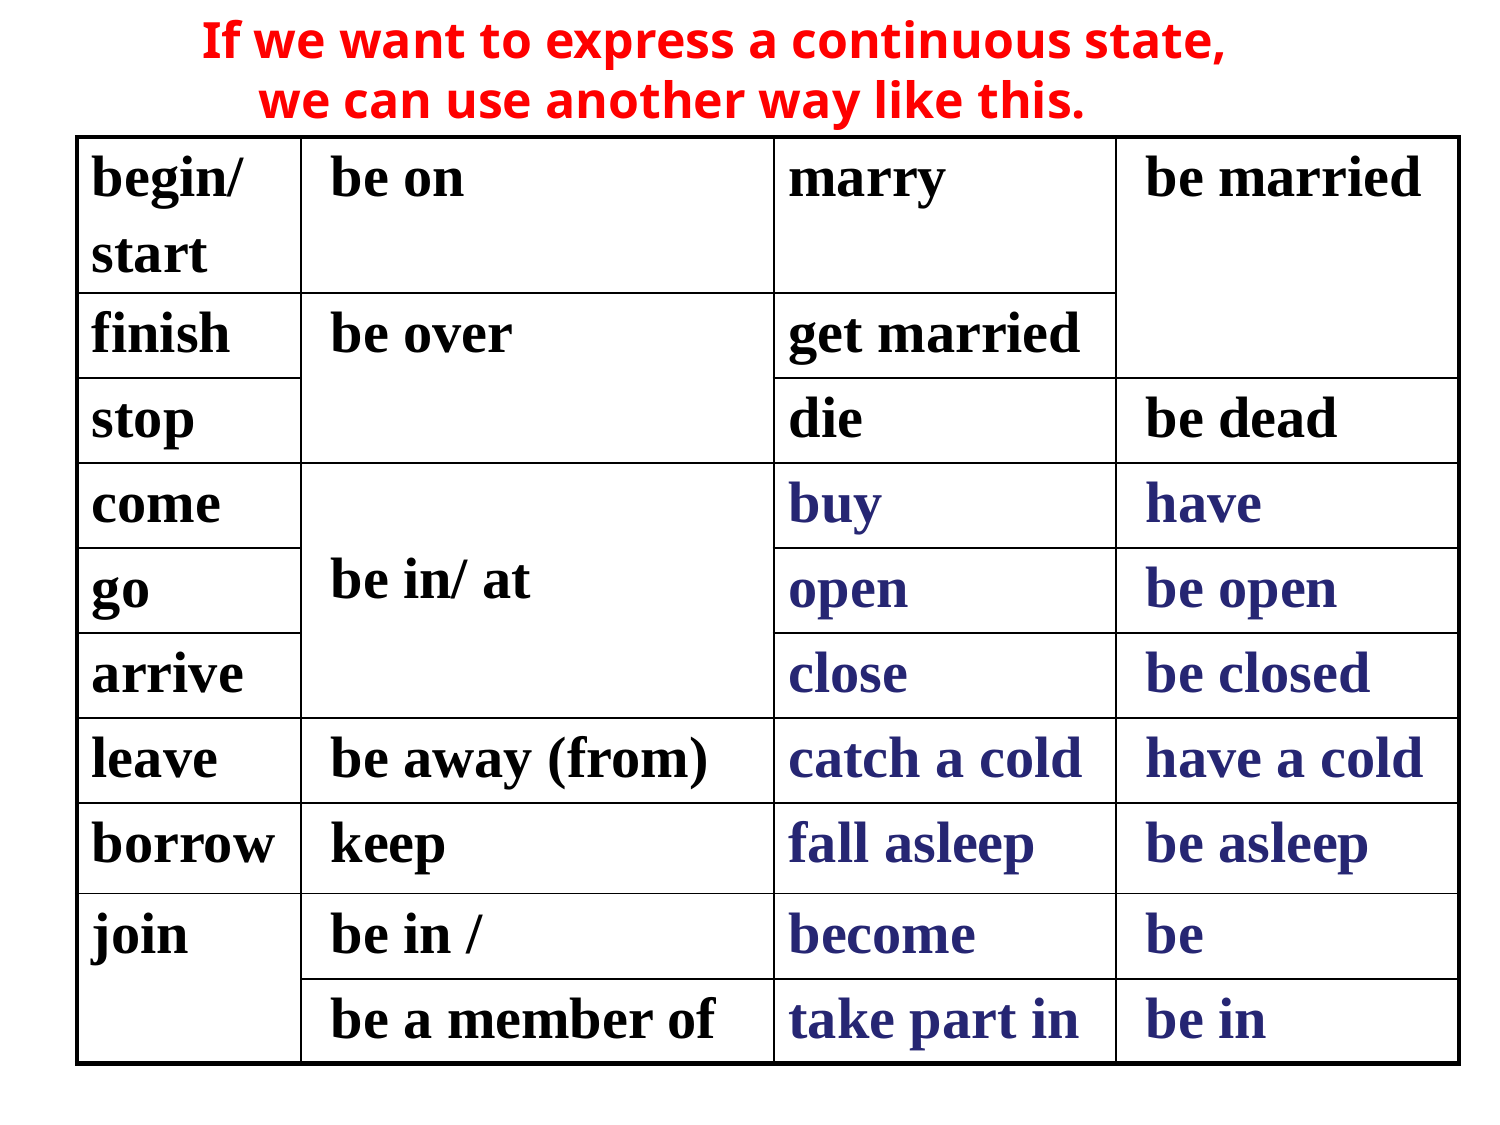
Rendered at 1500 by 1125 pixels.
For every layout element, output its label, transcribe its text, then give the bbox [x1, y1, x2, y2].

table_cell finish [79, 294, 300, 377]
table_header begin/ start [79, 139, 300, 292]
table_cell have a cold [1117, 719, 1457, 802]
table_cell come [79, 464, 300, 547]
table_header be married [1117, 139, 1457, 377]
table_cell fall asleep [775, 804, 1115, 893]
table_cell die [775, 379, 1115, 462]
table_cell borrow [79, 804, 300, 893]
table_cell have [1117, 464, 1457, 547]
table_cell open [775, 549, 1115, 632]
table_cell be a member of [302, 980, 773, 1061]
table_cell be in/ at [302, 464, 773, 717]
table_cell buy [775, 464, 1115, 547]
table_cell be asleep [1117, 804, 1457, 893]
text_box If we want to express a continuous state, we can use another way like this. [187, 1, 1323, 136]
table_cell be away (from) [302, 719, 773, 802]
table_cell be [1117, 894, 1457, 978]
table_cell be in / [302, 894, 773, 978]
table_header marry [775, 139, 1115, 292]
table_cell catch a cold [775, 719, 1115, 802]
table_cell leave [79, 719, 300, 802]
table_cell be dead [1117, 379, 1457, 462]
table_cell take part in [775, 980, 1115, 1061]
table_cell be over [302, 294, 773, 462]
table_cell go [79, 549, 300, 632]
table_cell become [775, 894, 1115, 978]
table_cell be closed [1117, 634, 1457, 717]
table_cell be in [1117, 980, 1457, 1061]
table_cell join [79, 894, 300, 1061]
table_cell be open [1117, 549, 1457, 632]
table_cell close [775, 634, 1115, 717]
table_header be on [302, 139, 773, 292]
table_cell get married [775, 294, 1115, 377]
table_cell keep [302, 804, 773, 893]
table_cell stop [79, 379, 300, 462]
table_cell arrive [79, 634, 300, 717]
